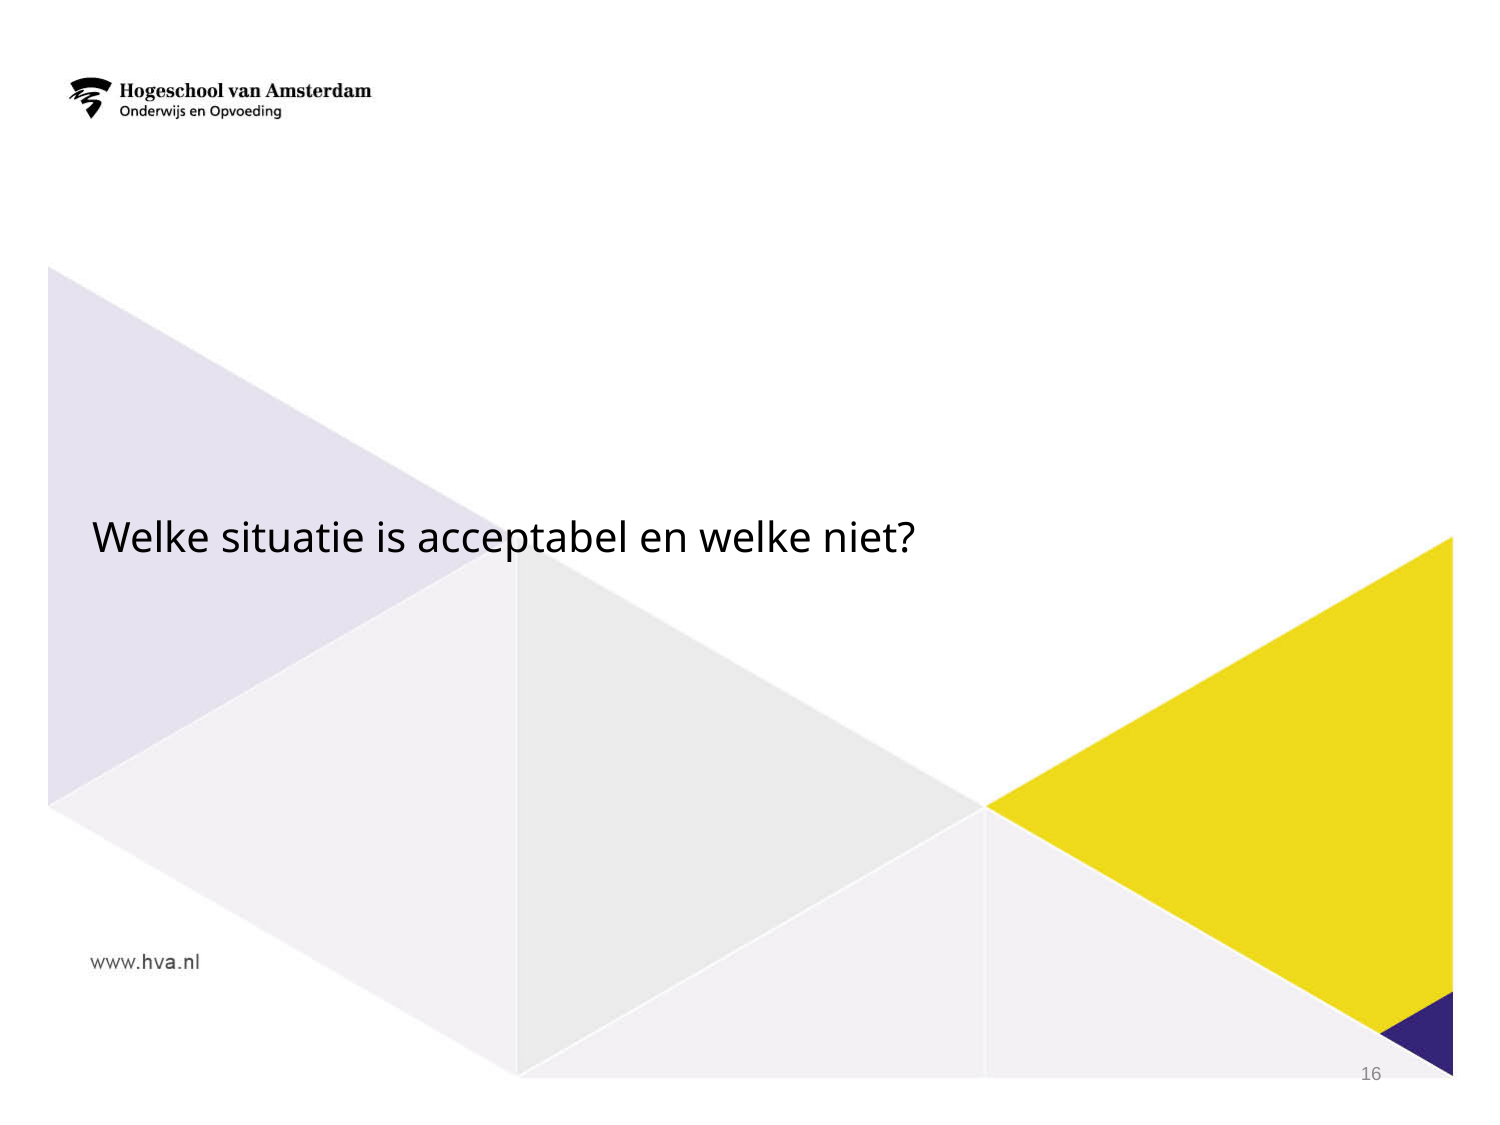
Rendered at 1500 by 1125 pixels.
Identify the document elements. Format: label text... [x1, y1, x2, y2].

picture [0, 0, 1500, 1125]
slide_number 16 [1059, 1042, 1397, 1103]
title Welke situatie is acceptabel en welke niet? [77, 149, 1428, 928]
